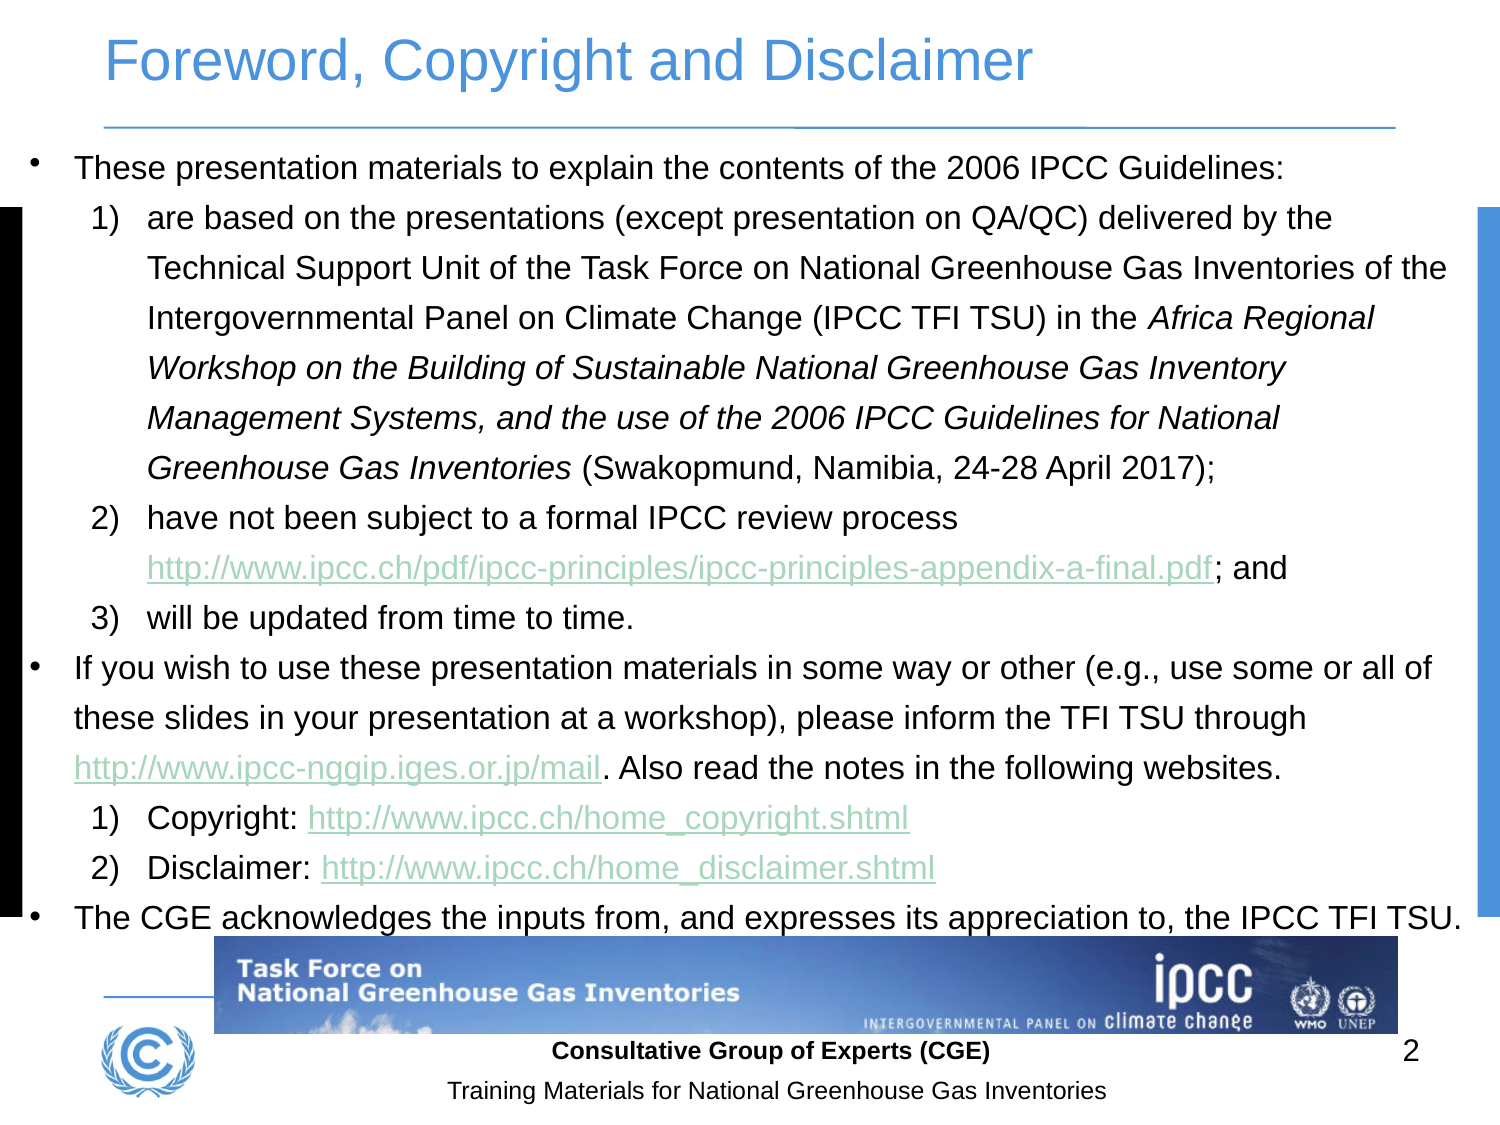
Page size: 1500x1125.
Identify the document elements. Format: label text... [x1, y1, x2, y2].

picture [101, 1001, 209, 1108]
title Foreword, Copyright and Disclaimer [104, 50, 1396, 103]
text_box Consultative Group of Experts (CGE) [536, 1042, 1046, 1068]
text_box 2 [1387, 1023, 1435, 1076]
text_box Training Materials for National Greenhouse Gas Inventories [432, 1067, 1291, 1097]
picture [214, 936, 1398, 1034]
list These presentation materials to explain the contents of the 2006 IPCC Guidelines: are based on the presentations (except presentation on QA/QC) delivered by the Technical Support Unit of the Task Force on National Greenhouse Gas Inventories of the Intergovernmental Panel on Climate Change (IPCC TFI TSU) in the Africa Regional Workshop on the Building of Sustainable National Greenhouse Gas Inventory Management Systems, and the use of the 2006 IPCC Guidelines for National Greenhouse Gas Inventories (Swakopmund, Namibia, 24-28 April 2017); have not been subject to a formal IPCC review process http://www.ipcc.ch/pdf/ipcc-principles/ipcc-principles-appendix-a-final.pdf; and will be updated from time to time. If you wish to use these presentation materials in some way or other (e.g., use some or all of these slides in your presentation at a workshop), please inform the TFI TSU through http://www.ipcc-nggip.iges.or.jp/mail. Also read the notes in the following websites. Copyright: http://www.ipcc.ch/home_copyright.shtml Disclaimer: http://www.ipcc.ch/home_disclaimer.shtml The CGE acknowledges the inputs from, and expresses its appreciation to, the IPCC TFI TSU. [29, 136, 1471, 1000]
